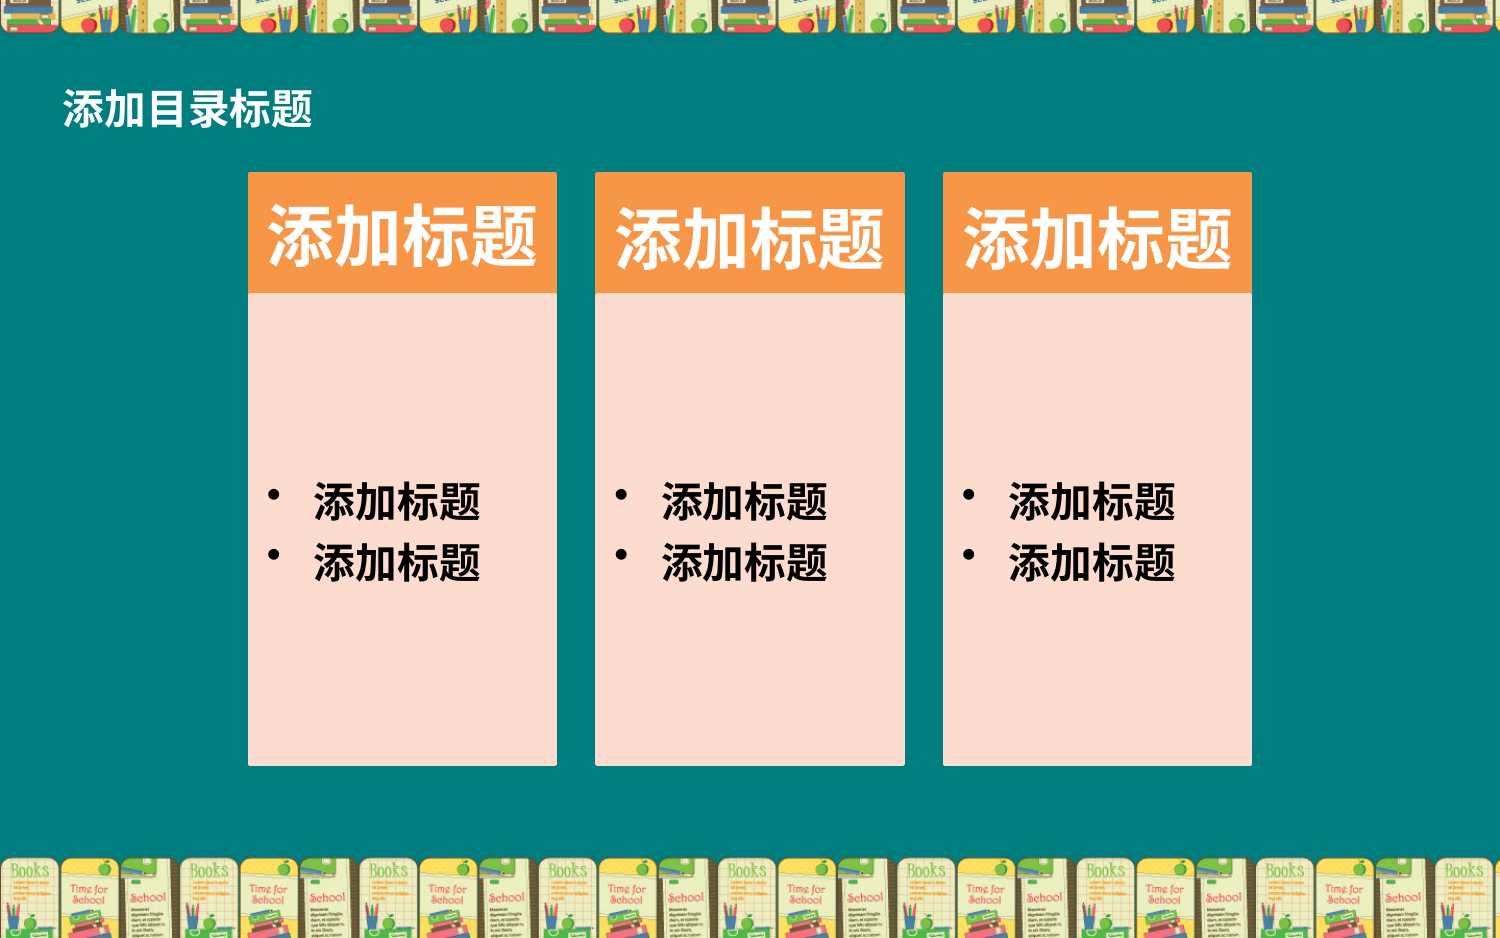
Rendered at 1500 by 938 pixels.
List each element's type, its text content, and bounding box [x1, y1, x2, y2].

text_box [249, 135, 1251, 803]
picture [0, 0, 1500, 938]
text_box 添加目录标题 [48, 75, 329, 140]
